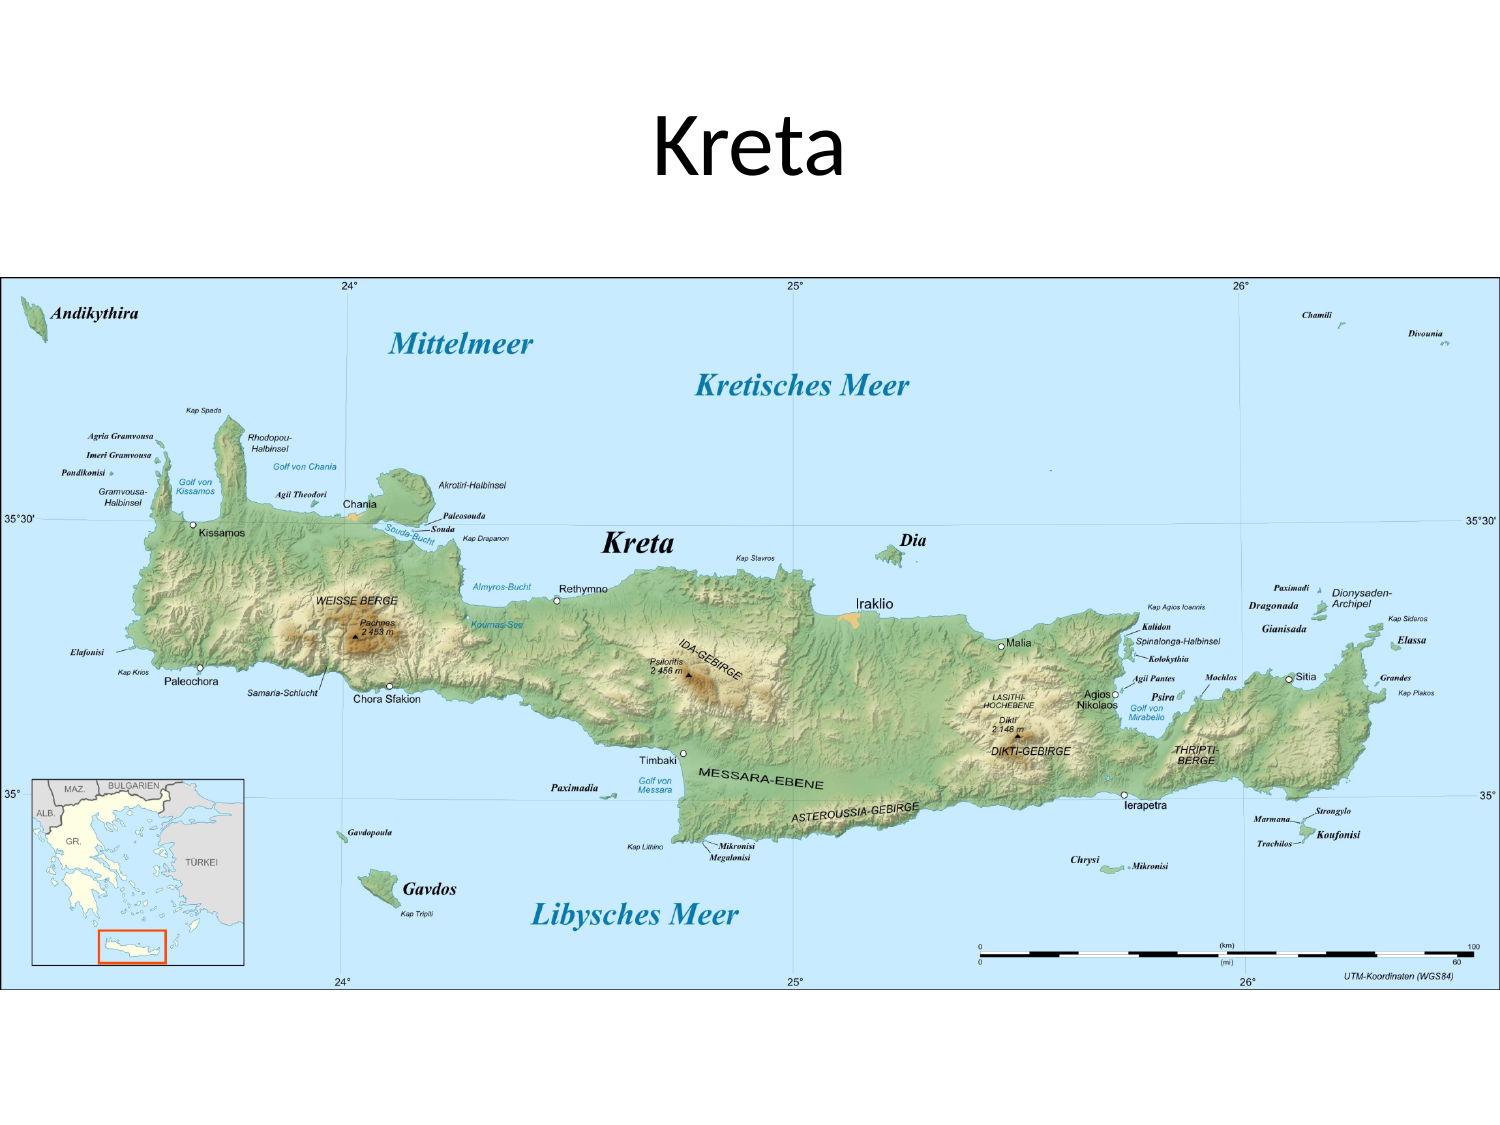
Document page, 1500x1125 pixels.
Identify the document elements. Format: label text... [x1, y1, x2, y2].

title Kreta [75, 45, 1425, 233]
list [0, 277, 1500, 990]
